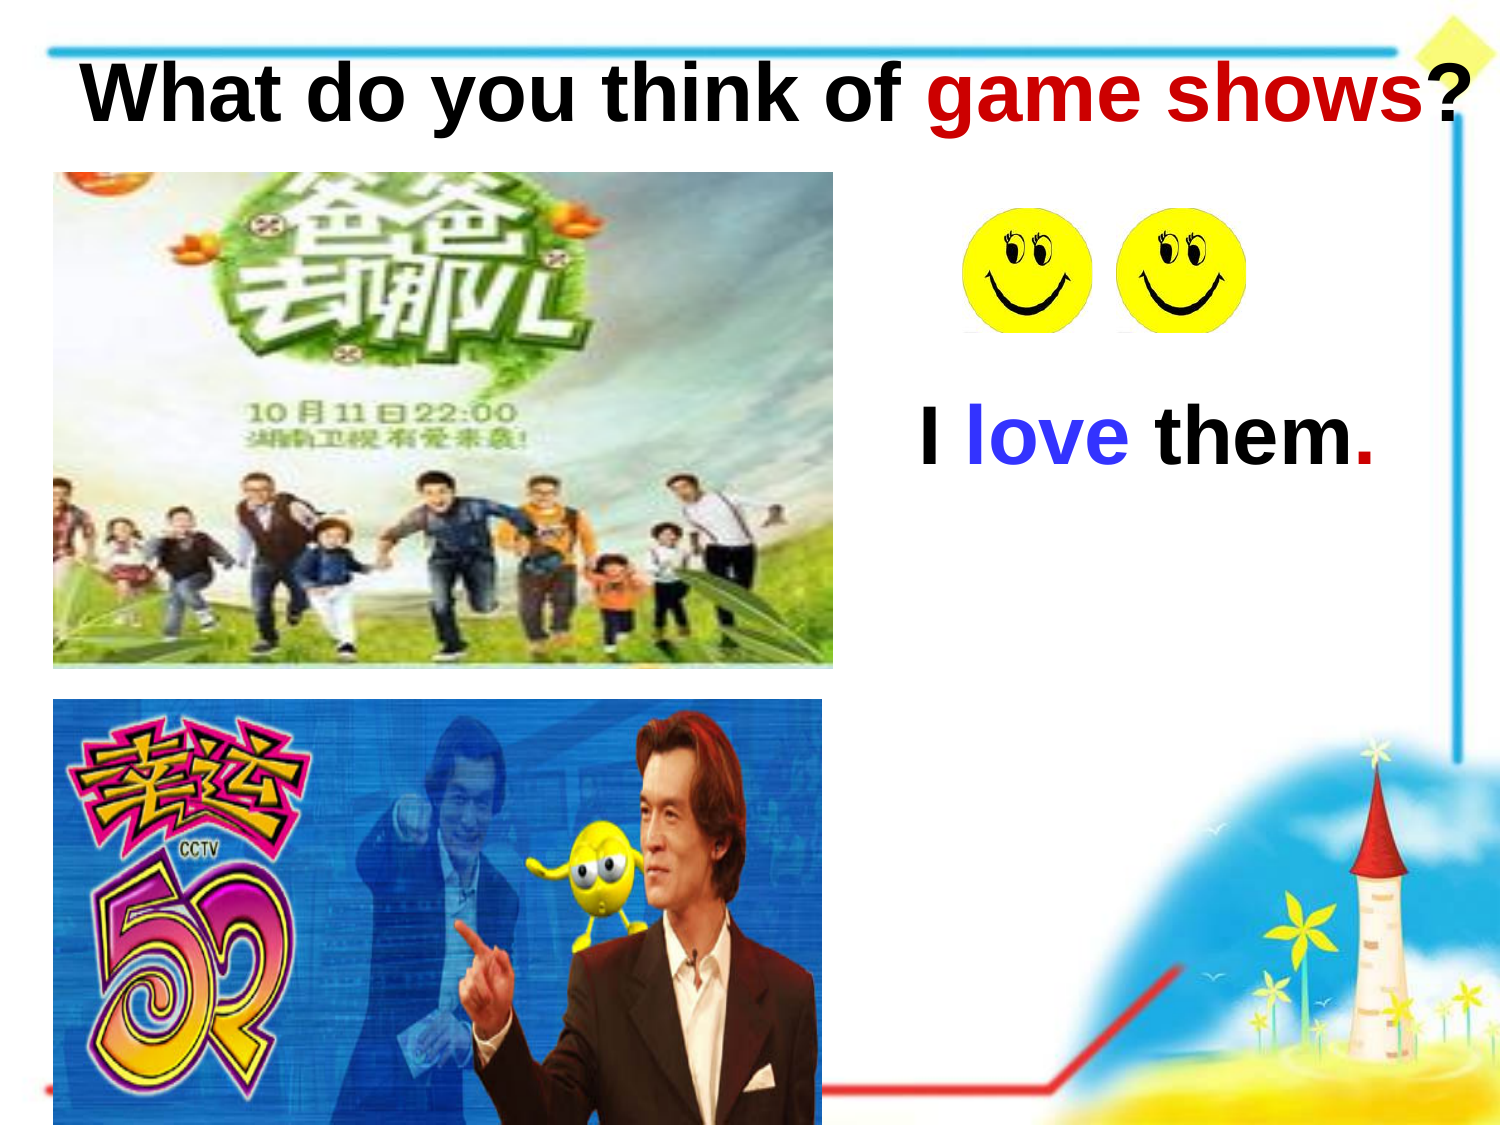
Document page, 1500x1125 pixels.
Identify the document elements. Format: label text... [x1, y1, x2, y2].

text_box I love them. [903, 373, 1424, 489]
picture [0, 0, 1500, 1125]
text_box What do you think of game shows? [64, 31, 1495, 146]
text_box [962, 207, 1247, 333]
